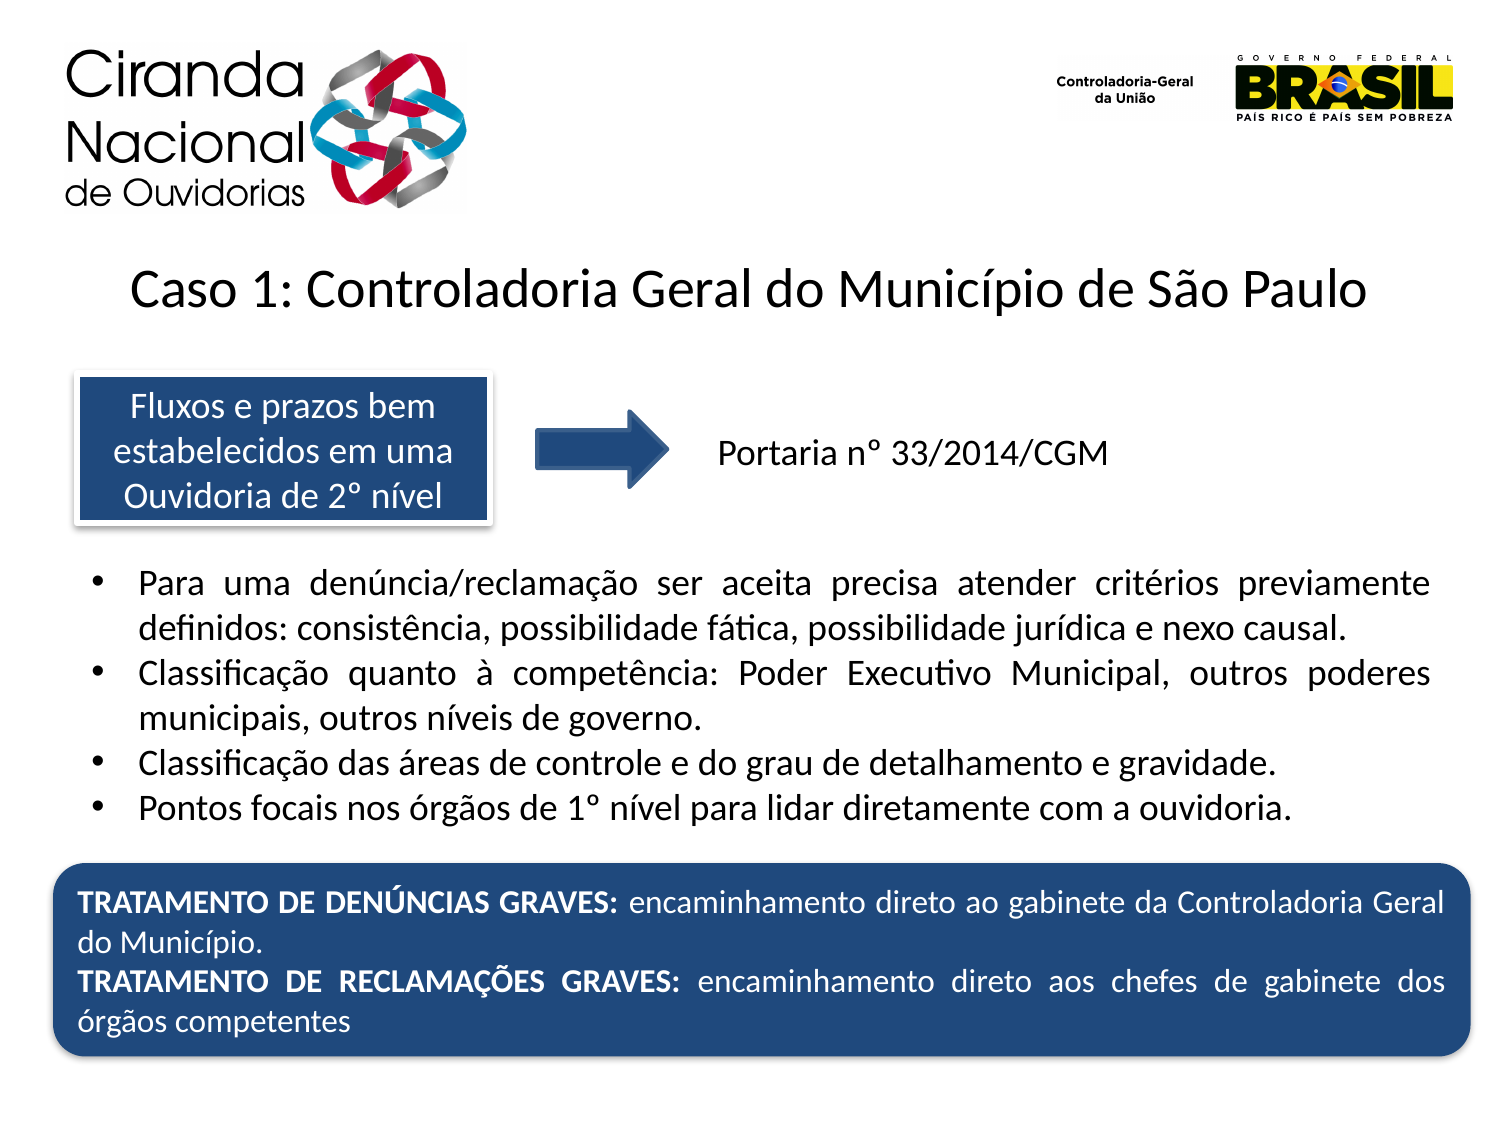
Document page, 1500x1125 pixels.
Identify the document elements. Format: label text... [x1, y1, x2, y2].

text_box Portaria nº 33/2014/CGM [702, 420, 1247, 481]
text_box Para uma denúncia/reclamação ser aceita precisa atender critérios previamente definidos: consistência, possibilidade fática, possibilidade jurídica e nexo causal. Classificação quanto à competência: Poder Executivo Municipal, outros poderes municipais, outros níveis de governo. Classificação das áreas de controle e do grau de detalhamento e gravidade. Pontos focais nos órgãos de 1º nível para lidar diretamente com a ouvidoria. [76, 550, 1447, 862]
text_box Fluxos e prazos bem estabelecidos em uma Ouvidoria de 2º nível [74, 370, 493, 526]
text_box Caso 1: Controladoria Geral do Município de São Paulo [0, 219, 1500, 350]
text_box [64, 350, 1453, 868]
text_box [535, 409, 670, 489]
text_box TRATAMENTO DE DENÚNCIAS GRAVES: encaminhamento direto ao gabinete da Controladoria Geral do Município. TRATAMENTO DE RECLAMAÇÕES GRAVES: encaminhamento direto aos chefes de gabinete dos órgãos competentes [53, 863, 1471, 1057]
picture [64, 42, 467, 214]
picture [1056, 55, 1453, 121]
